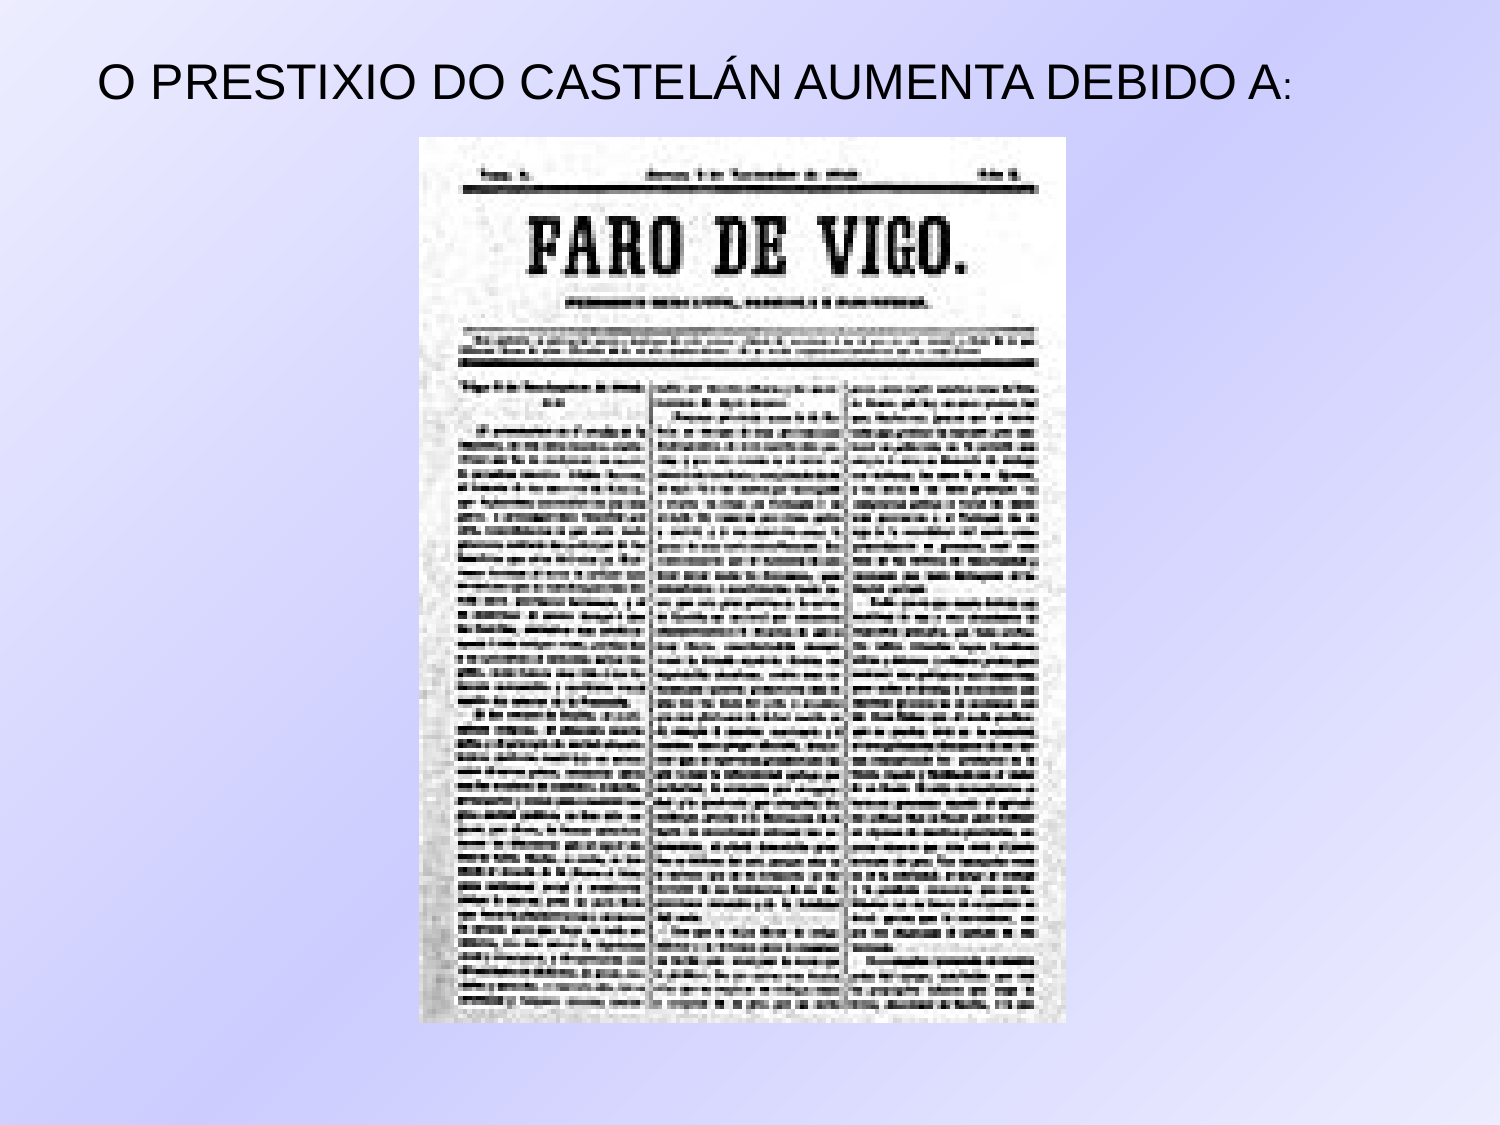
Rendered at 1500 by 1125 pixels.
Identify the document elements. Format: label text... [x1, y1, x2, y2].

text_box O PRESTIXIO DO CASTELÁN AUMENTA DEBIDO A: [82, 42, 1308, 118]
picture [419, 136, 1066, 1023]
